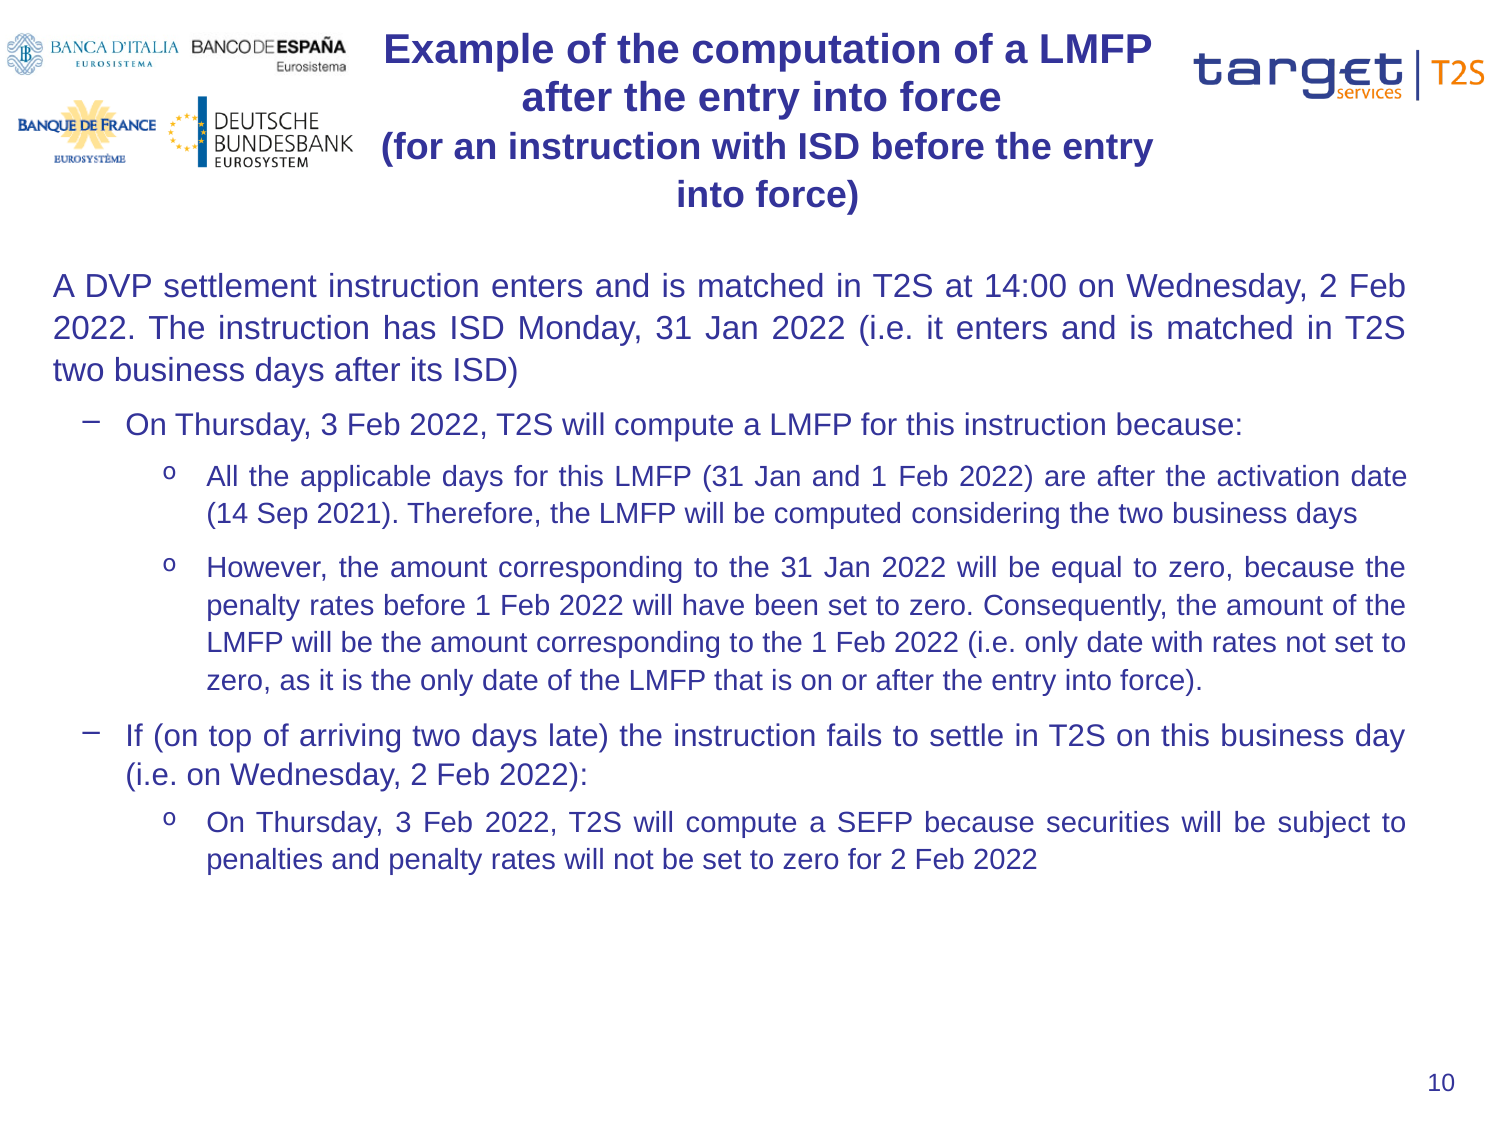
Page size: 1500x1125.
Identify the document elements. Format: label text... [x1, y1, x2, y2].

slide_number 10 [1120, 1058, 1471, 1125]
picture [5, 32, 180, 80]
picture [1163, 0, 1500, 153]
list A DVP settlement instruction enters and is matched in T2S at 14:00 on Wednesday, 2 Feb 2022. The instruction has ISD Monday, 31 Jan 2022 (i.e. it enters and is matched in T2S two business days after its ISD) On Thursday, 3 Feb 2022, T2S will compute a LMFP for this instruction because: All the applicable days for this LMFP (31 Jan and 1 Feb 2022) are after the activation date (14 Sep 2021). Therefore, the LMFP will be computed considering the two business days However, the amount corresponding to the 31 Jan 2022 will be equal to zero, because the penalty rates before 1 Feb 2022 will have been set to zero. Consequently, the amount of the LMFP will be the amount corresponding to the 1 Feb 2022 (i.e. only date with rates not set to zero, as it is the only date of the LMFP that is on or after the entry into force). If (on top of arriving two days late) the instruction fails to settle in T2S on this business day (i.e. on Wednesday, 2 Feb 2022): On Thursday, 3 Feb 2022, T2S will compute a SEFP because securities will be subject to penalties and penalty rates will not be set to zero for 2 Feb 2022 [37, 255, 1424, 1095]
picture [189, 32, 349, 76]
title Example of the computation of a LMFP after the entry into force (for an instruction with ISD before the entry into force) [359, 42, 1176, 197]
picture [5, 91, 359, 173]
